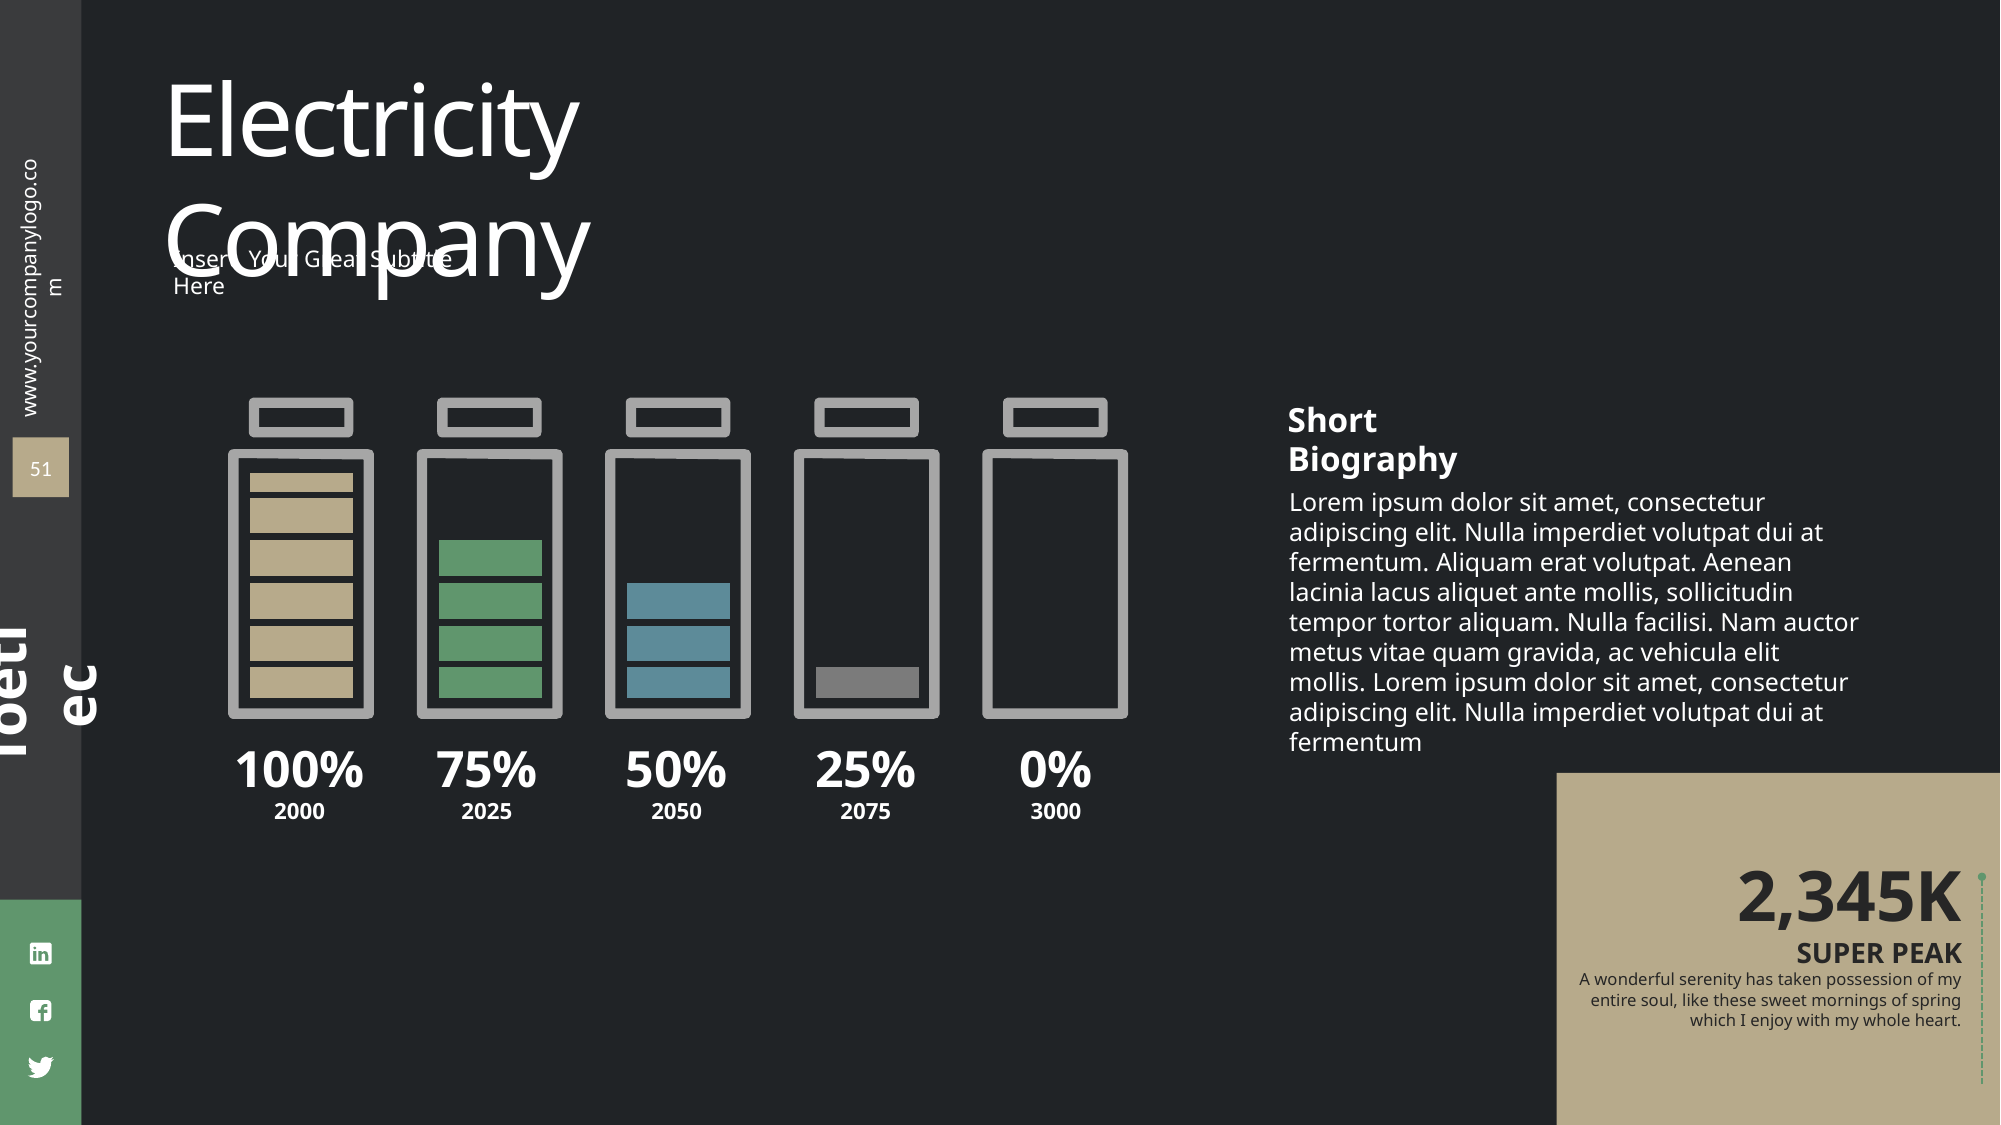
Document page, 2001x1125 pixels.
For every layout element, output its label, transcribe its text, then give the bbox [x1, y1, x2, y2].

text_box Lorem ipsum dolor sit amet, consectetur adipiscing elit. Nulla imperdiet volutpat dui at fermentum. Aliquam erat volutpat. Aenean lacinia lacus aliquet ante mollis, sollicitudin tempor tortor aliquam. Nulla facilisi. Nam auctor metus vitae quam gravida, ac vehicula elit mollis. Lorem ipsum dolor sit amet, consectetur adipiscing elit. Nulla imperdiet volutpat dui at fermentum [1274, 479, 1876, 764]
text_box Short Biography [1272, 404, 1557, 473]
text_box [1556, 772, 2000, 1125]
text_box Electricity Company [147, 116, 677, 236]
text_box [1556, 842, 1982, 1094]
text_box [209, 397, 1147, 870]
slide_number 51 [12, 437, 69, 498]
text_box Insert Your Great Subtitle Here [158, 237, 512, 307]
